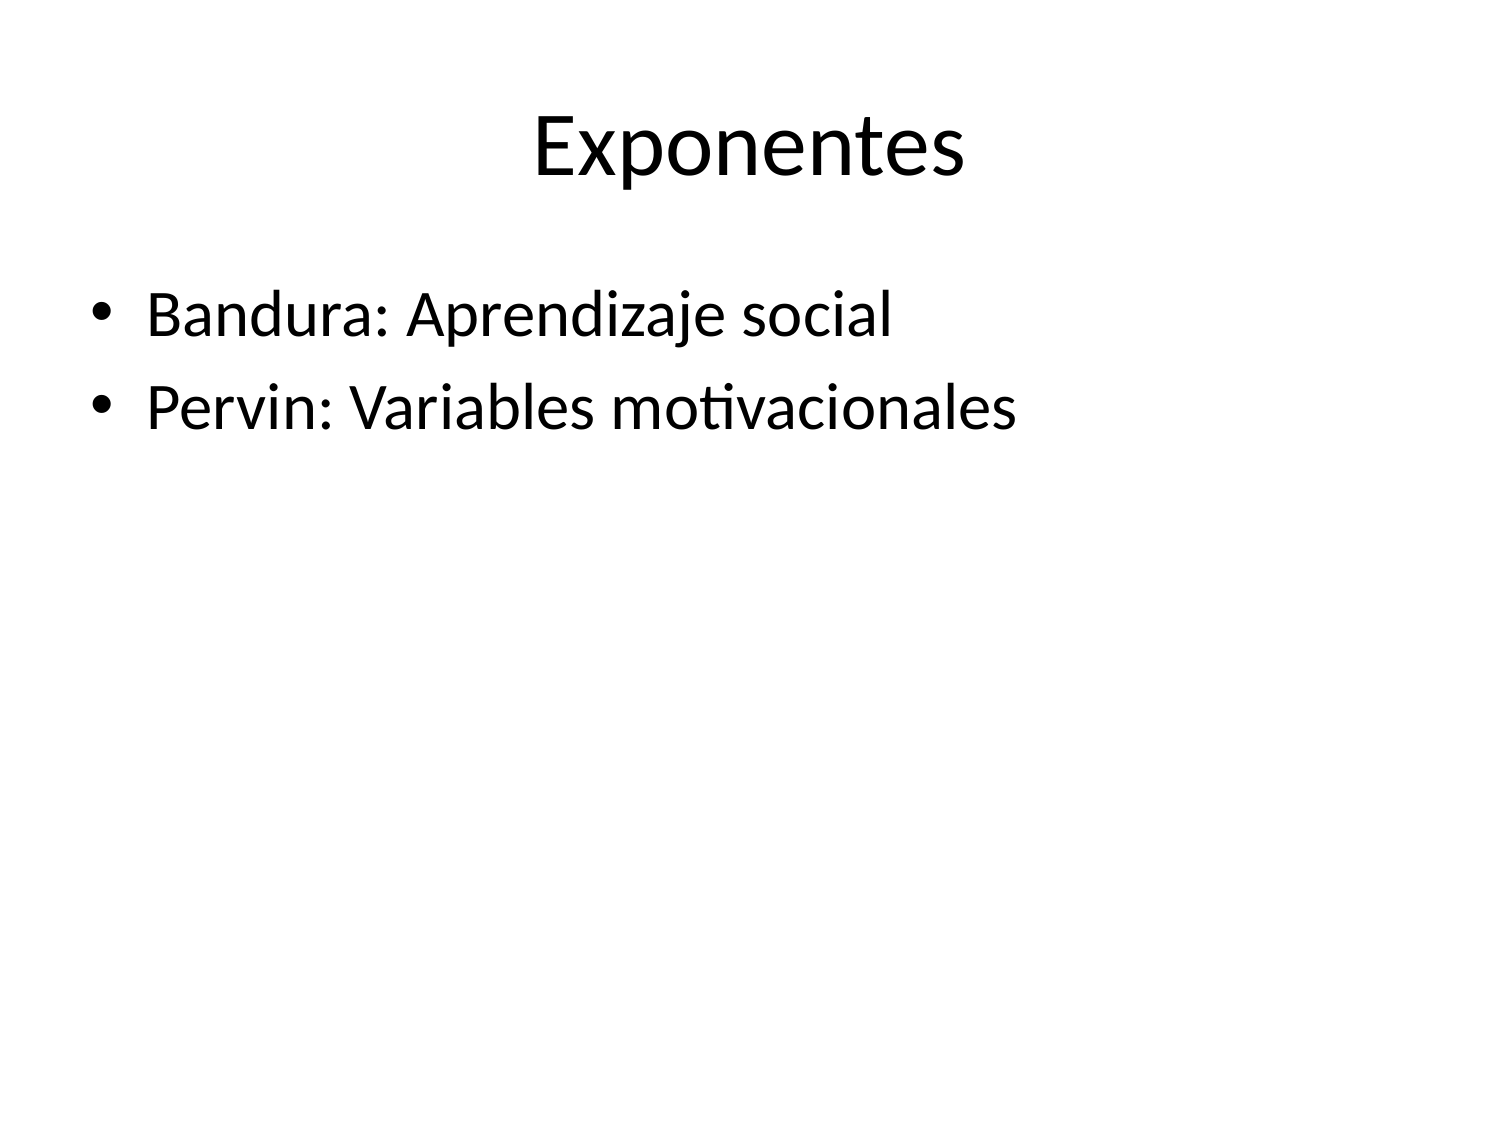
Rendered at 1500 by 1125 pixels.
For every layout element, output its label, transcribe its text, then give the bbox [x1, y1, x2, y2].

title Exponentes [75, 45, 1425, 233]
list Bandura: Aprendizaje social Pervin: Variables motivacionales [75, 262, 1425, 1005]
